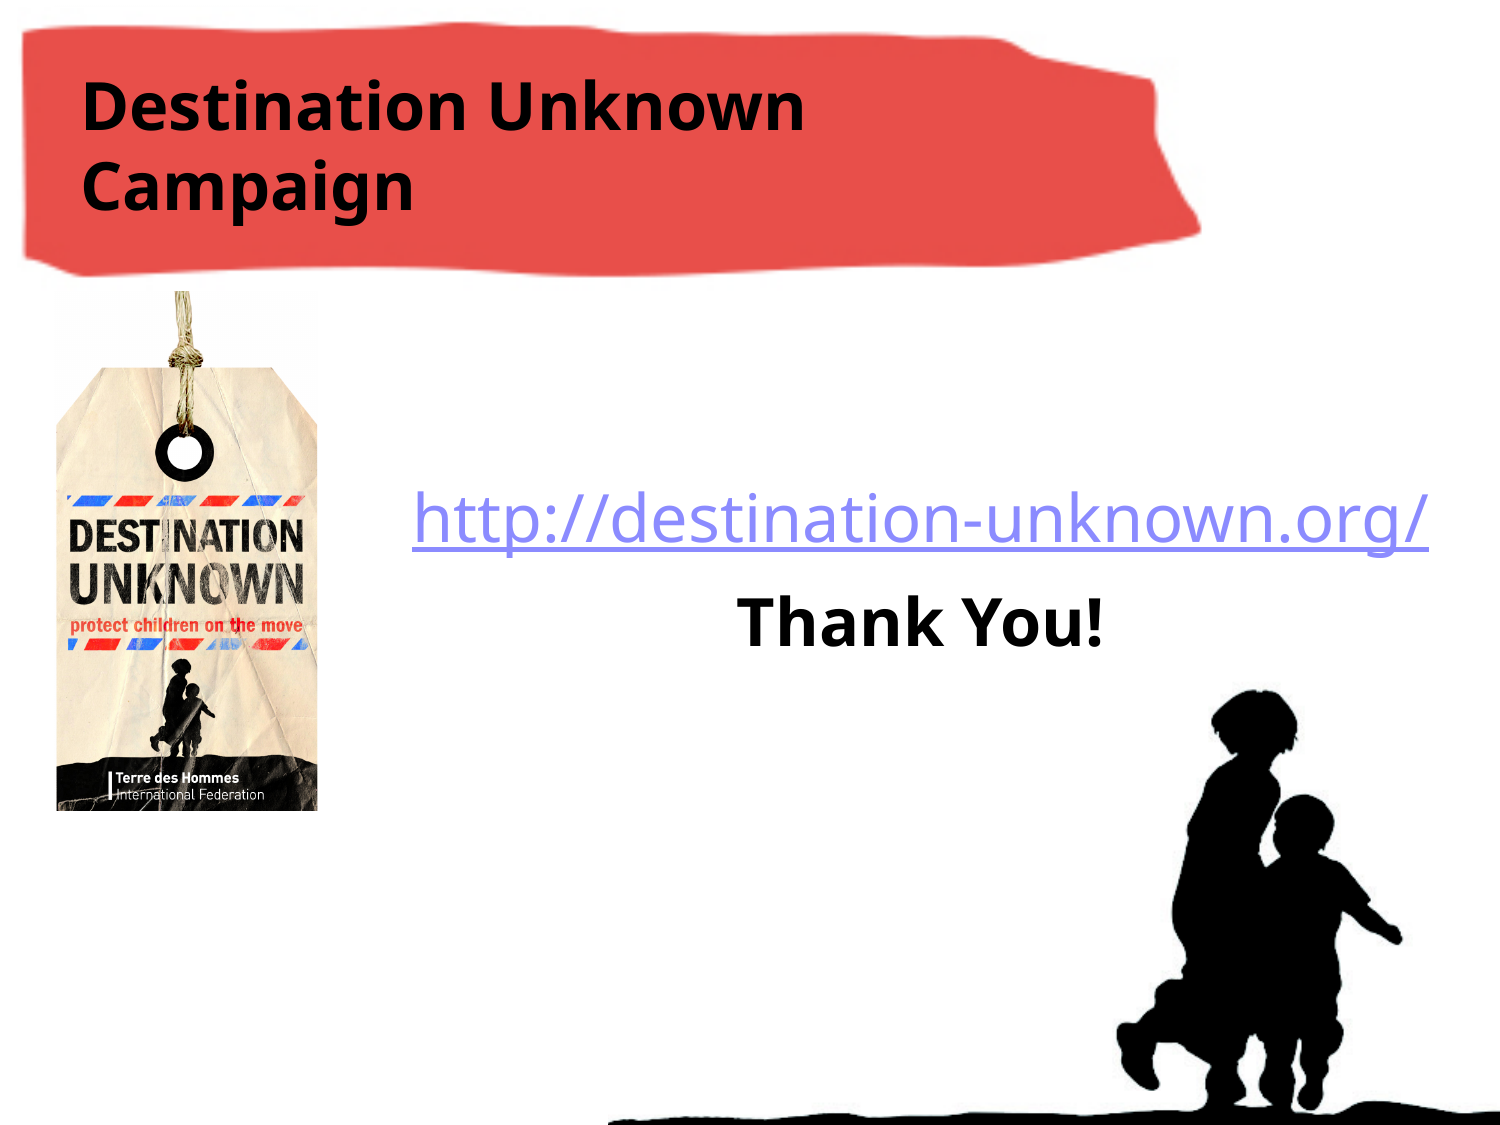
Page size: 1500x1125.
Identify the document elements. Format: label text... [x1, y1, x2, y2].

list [608, 562, 1500, 1125]
picture [17, 5, 1258, 811]
title Destination Unknown Campaign [64, 50, 1152, 238]
text_box http://destination-unknown.org/ Thank You! [395, 468, 1446, 687]
